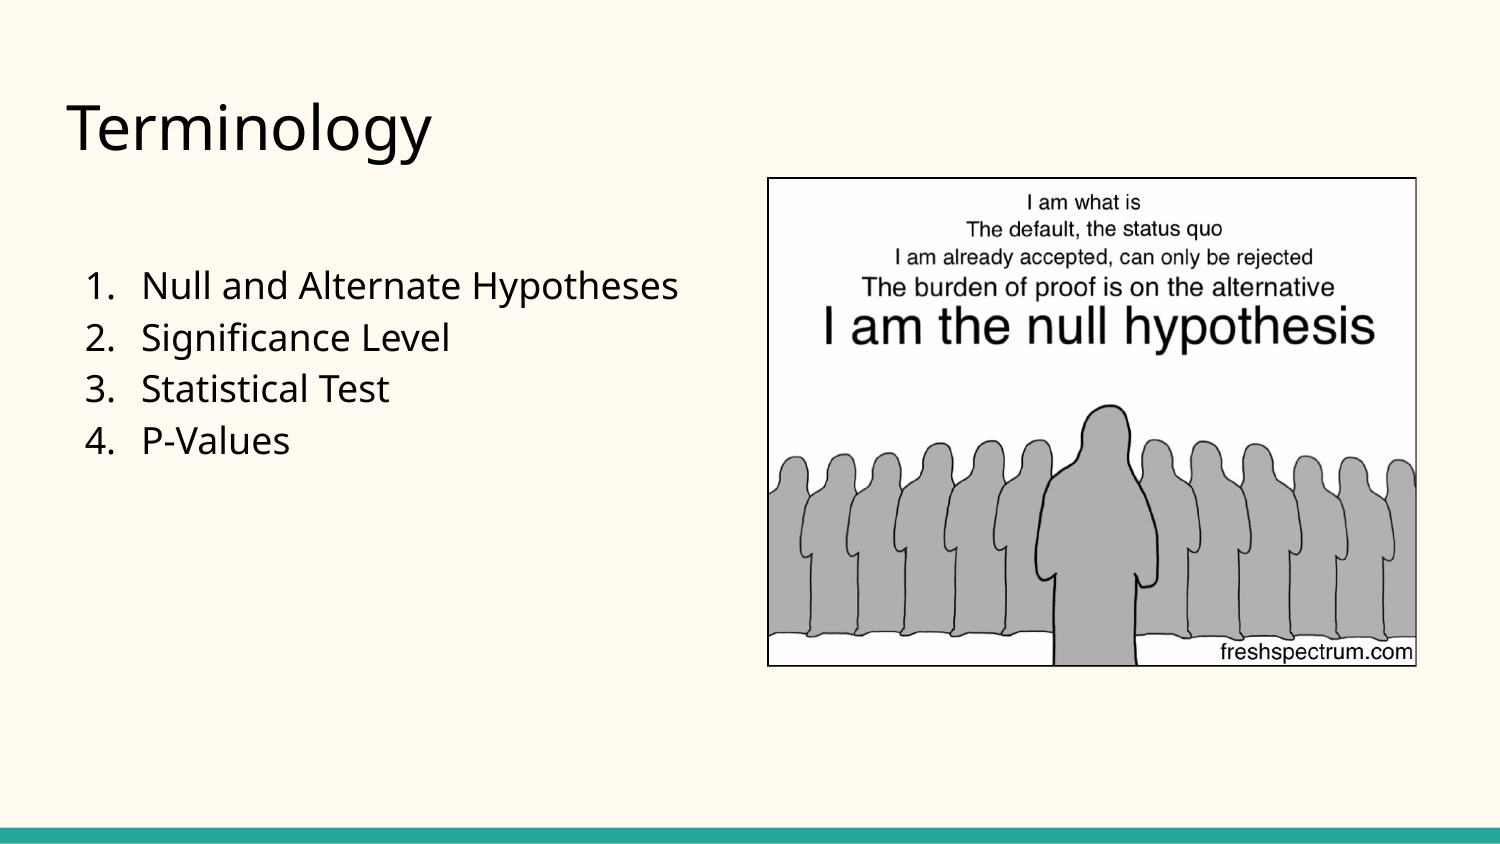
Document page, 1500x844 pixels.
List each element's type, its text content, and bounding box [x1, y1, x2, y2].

picture [767, 177, 1417, 667]
title Terminology [51, 72, 1449, 174]
list Null and Alternate Hypotheses Significance Level Statistical Test P-Values [51, 240, 1449, 798]
